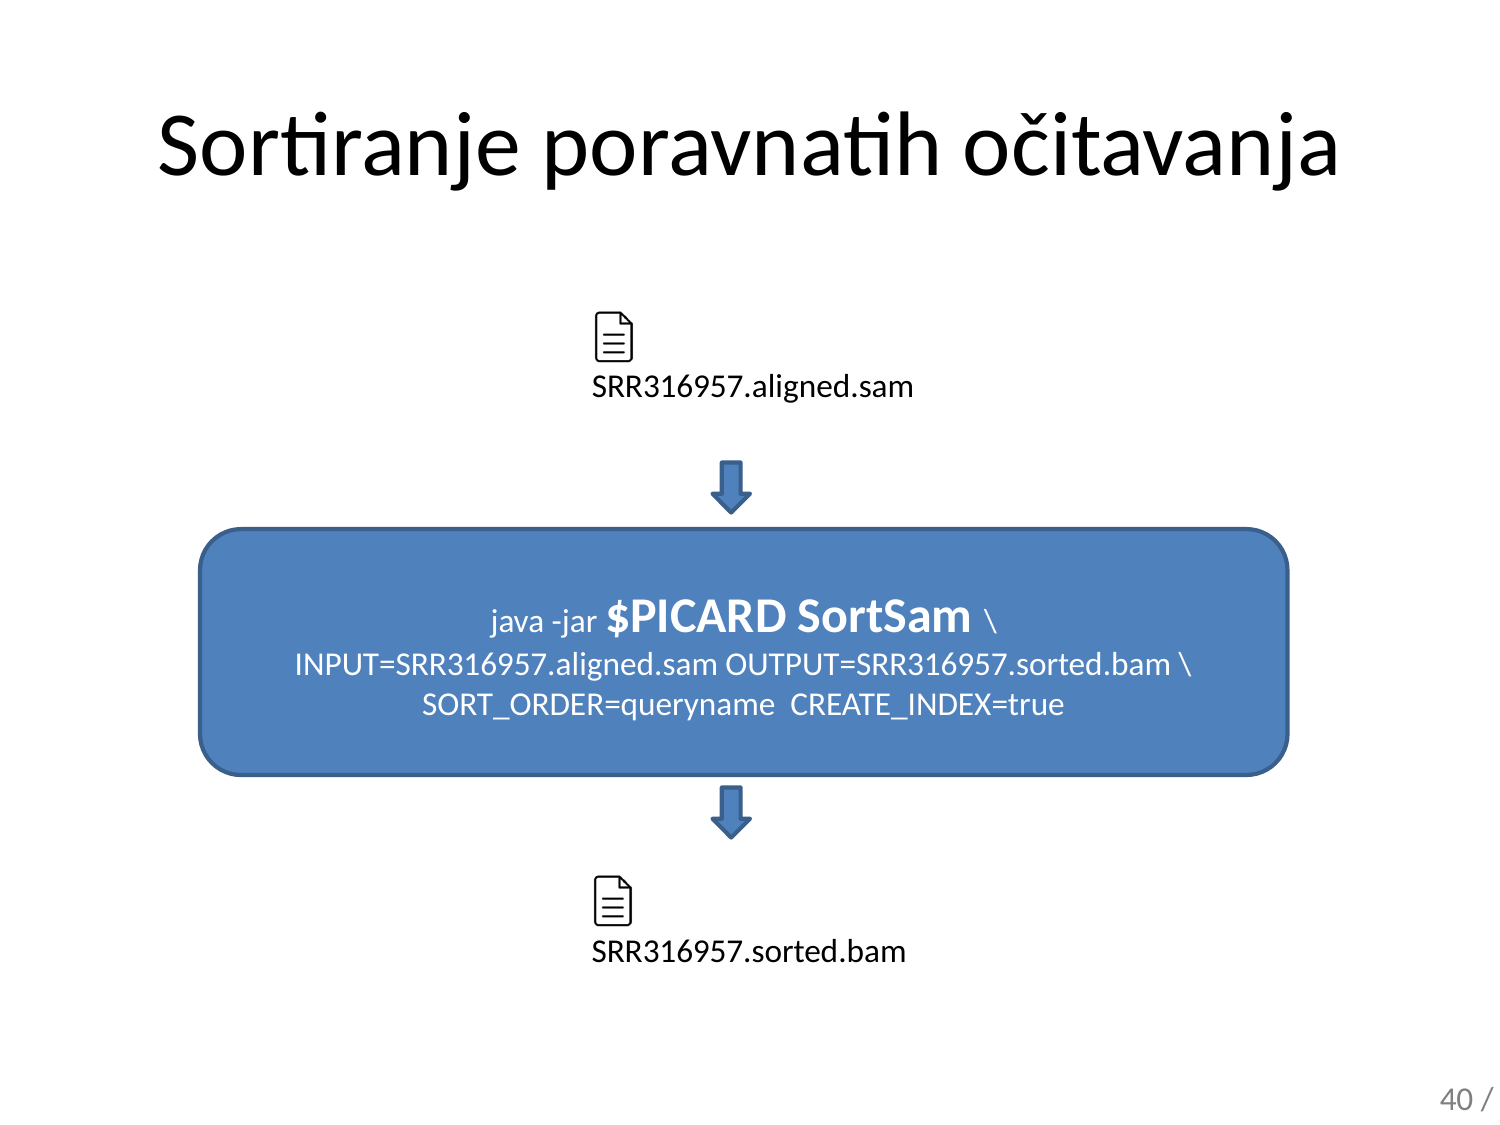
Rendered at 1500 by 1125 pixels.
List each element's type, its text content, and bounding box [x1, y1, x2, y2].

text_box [573, 874, 926, 978]
text_box [710, 460, 752, 515]
text_box java -jar $PICARD SortSam \ INPUT=SRR316957.aligned.sam OUTPUT=SRR316957.sorted.bam \ SORT_ORDER=queryname CREATE_INDEX=true [197, 526, 1290, 778]
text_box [574, 310, 933, 413]
title Sortiranje poravnatih očitavanja [75, 45, 1425, 233]
text_box [710, 785, 752, 840]
